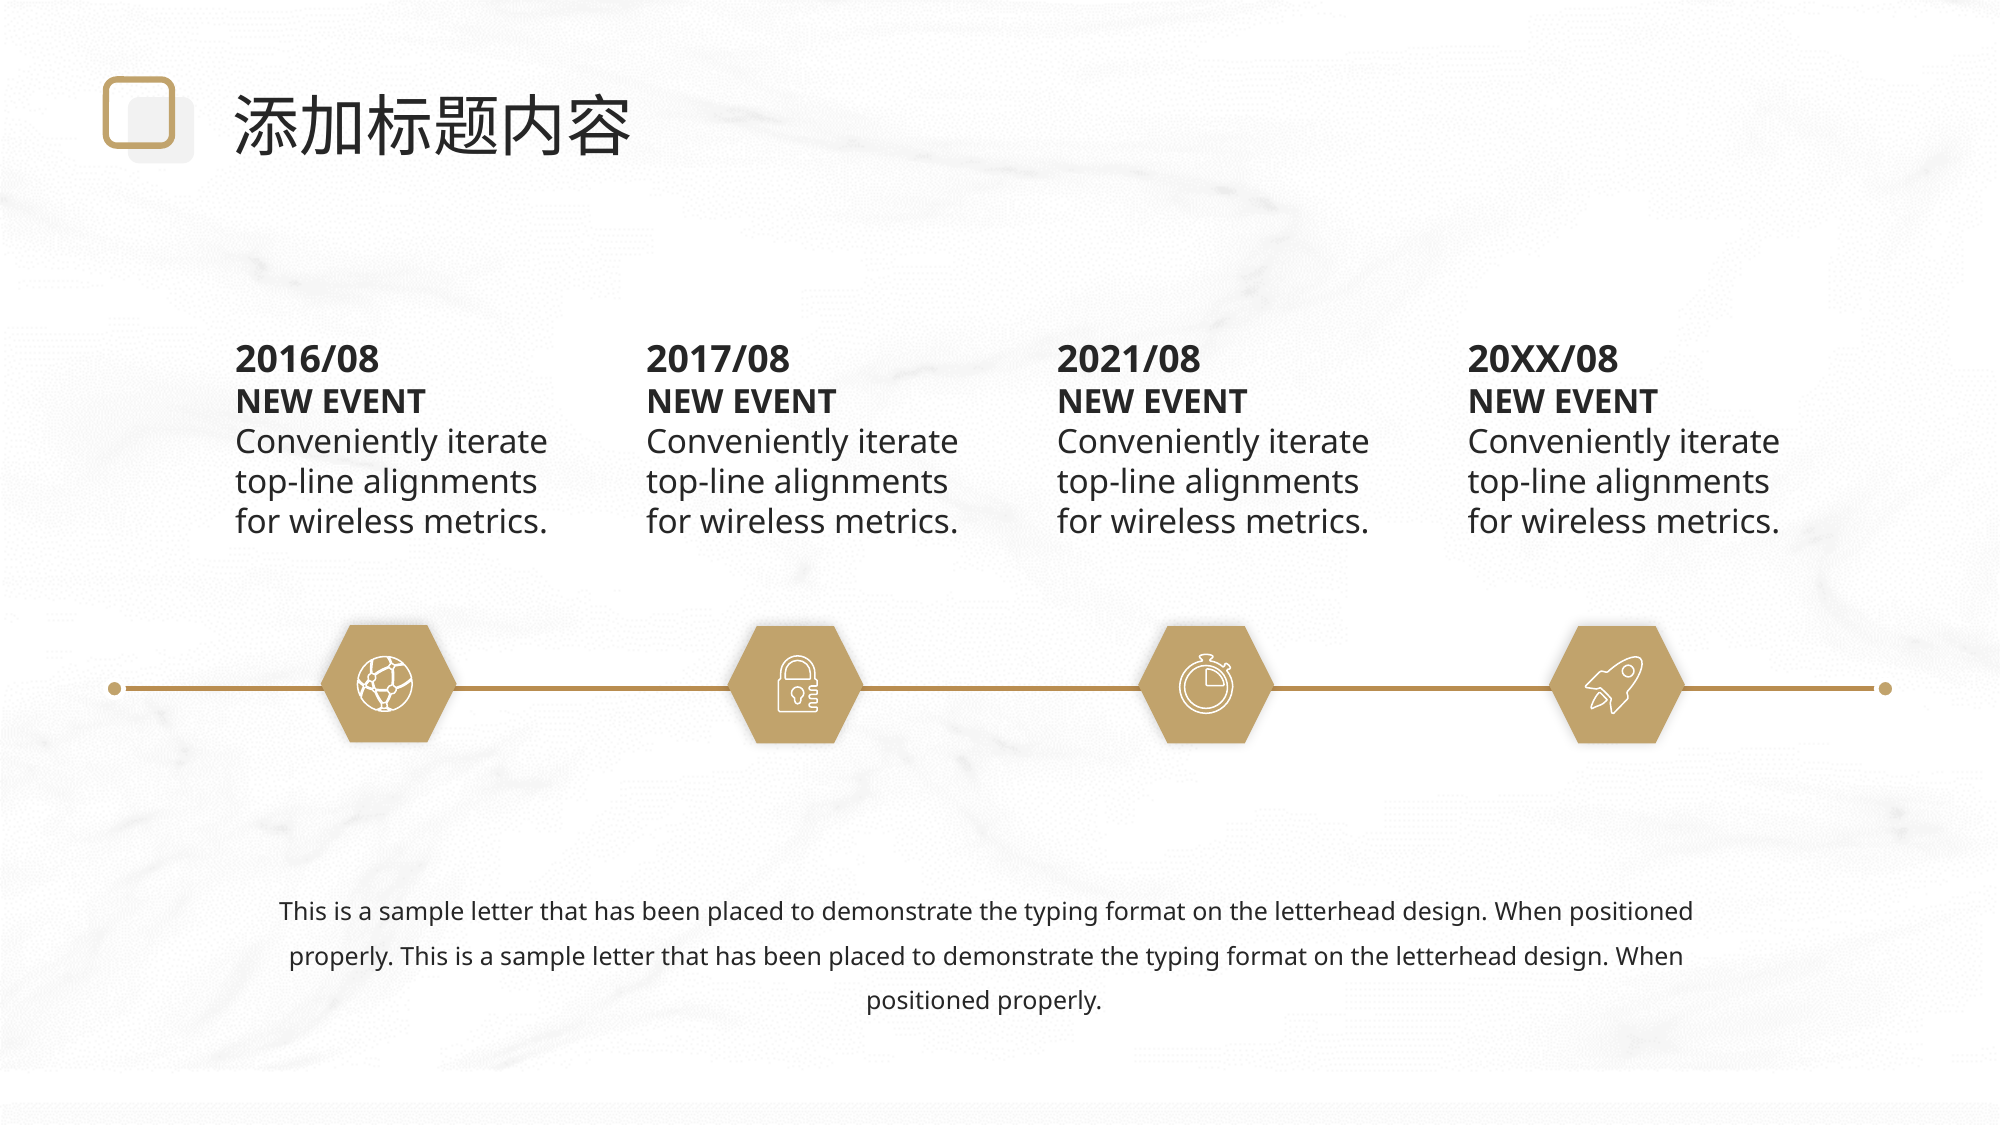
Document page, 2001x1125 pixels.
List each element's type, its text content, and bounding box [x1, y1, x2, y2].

text_box 2021/08 NEW EVENT Conveniently iterate top-line alignments for wireless metrics. [1042, 328, 1390, 548]
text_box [105, 79, 195, 164]
text_box This is a sample letter that has been placed to demonstrate the typing format on the letterhead design. When positioned properly. This is a sample letter that has been placed to demonstrate the typing format on the letterhead design. When positioned properly. [259, 872, 1716, 1023]
text_box 添加标题内容 [218, 76, 649, 171]
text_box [105, 625, 1895, 744]
text_box 2016/08 NEW EVENT Conveniently iterate top-line alignments for wireless metrics. [220, 328, 568, 548]
text_box 2017/08 NEW EVENT Conveniently iterate top-line alignments for wireless metrics. [631, 328, 979, 548]
text_box 20XX/08 NEW EVENT Conveniently iterate top-line alignments for wireless metrics. [1452, 328, 1800, 548]
